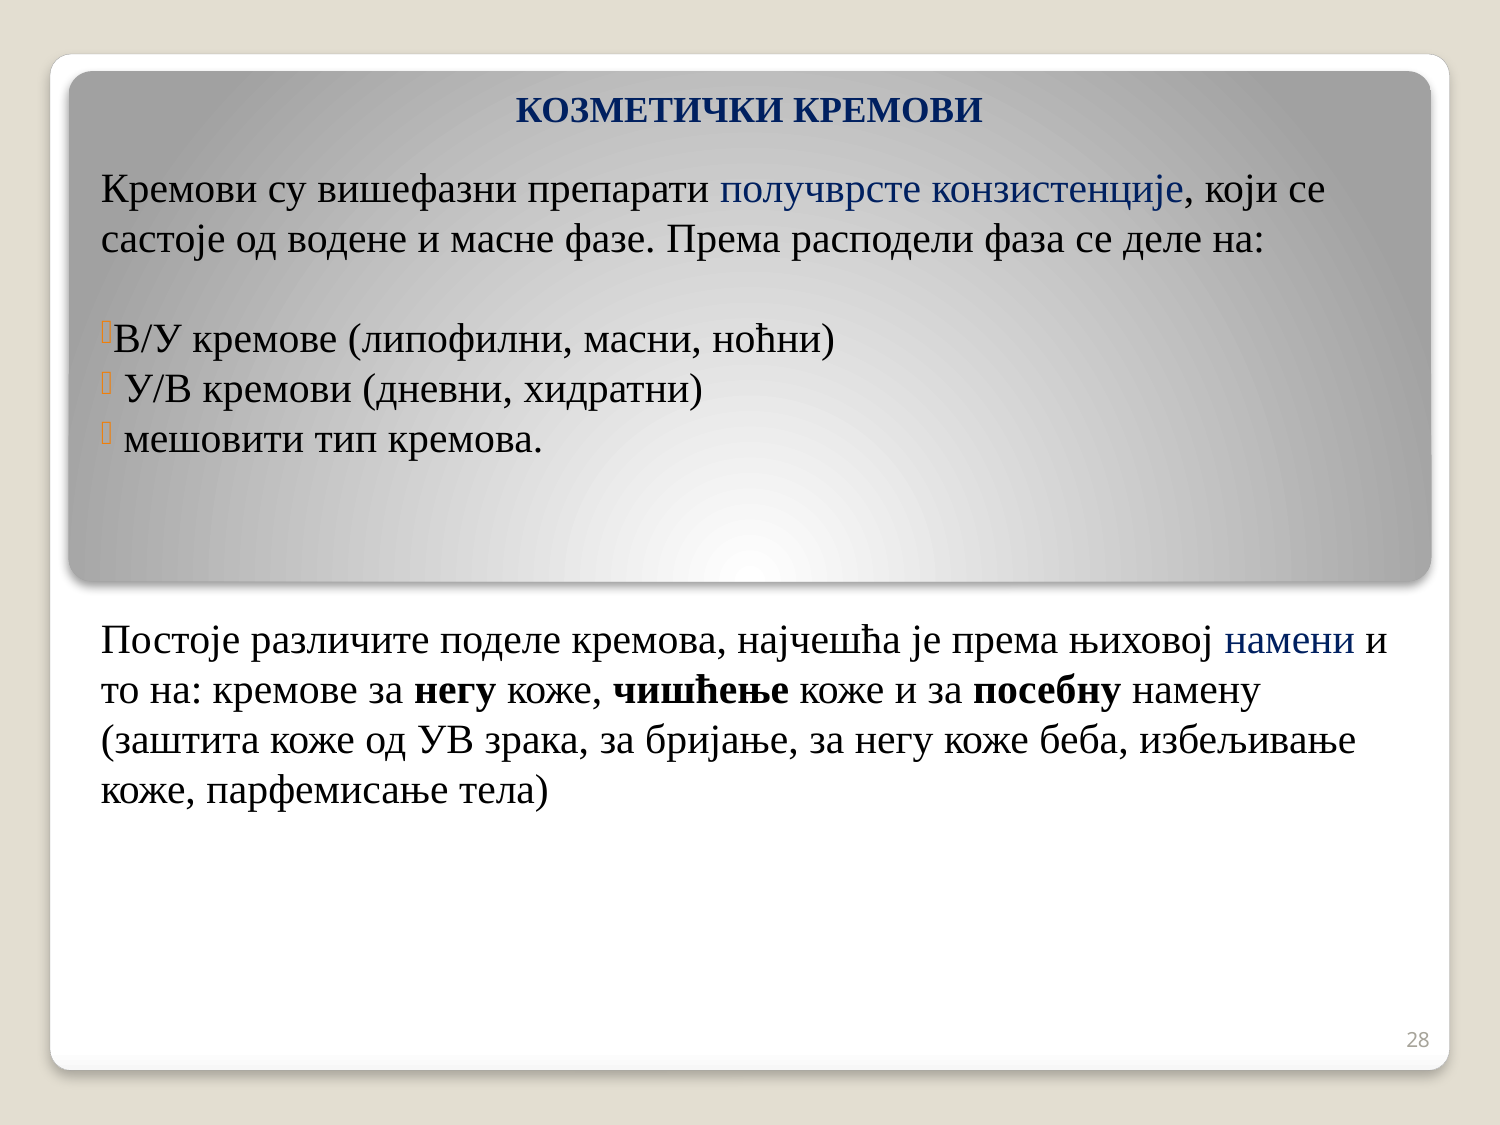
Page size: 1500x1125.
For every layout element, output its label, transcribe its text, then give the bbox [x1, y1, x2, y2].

slide_number 28 [1369, 1002, 1445, 1063]
title КОЗМЕТИЧКИ КРЕМОВИ [112, 78, 1388, 138]
subtitle Кремови су вишефазни препарати получврсте конзистенције, који се састоје од водене и масне фазе. Према расподели фаза се деле на: В/У кремове (липофилни, масни, ноћни) У/В кремови (дневни, хидратни) мешовити тип кремова. Постоје различите поделе кремова, најчешћа је према њиховој намени и то на: кремове за негу коже, чишћење коже и за посебну намену (заштита коже од УВ зрака, за бријање, за негу коже беба, избељивање коже, парфемисање тела) [64, 160, 1424, 1047]
